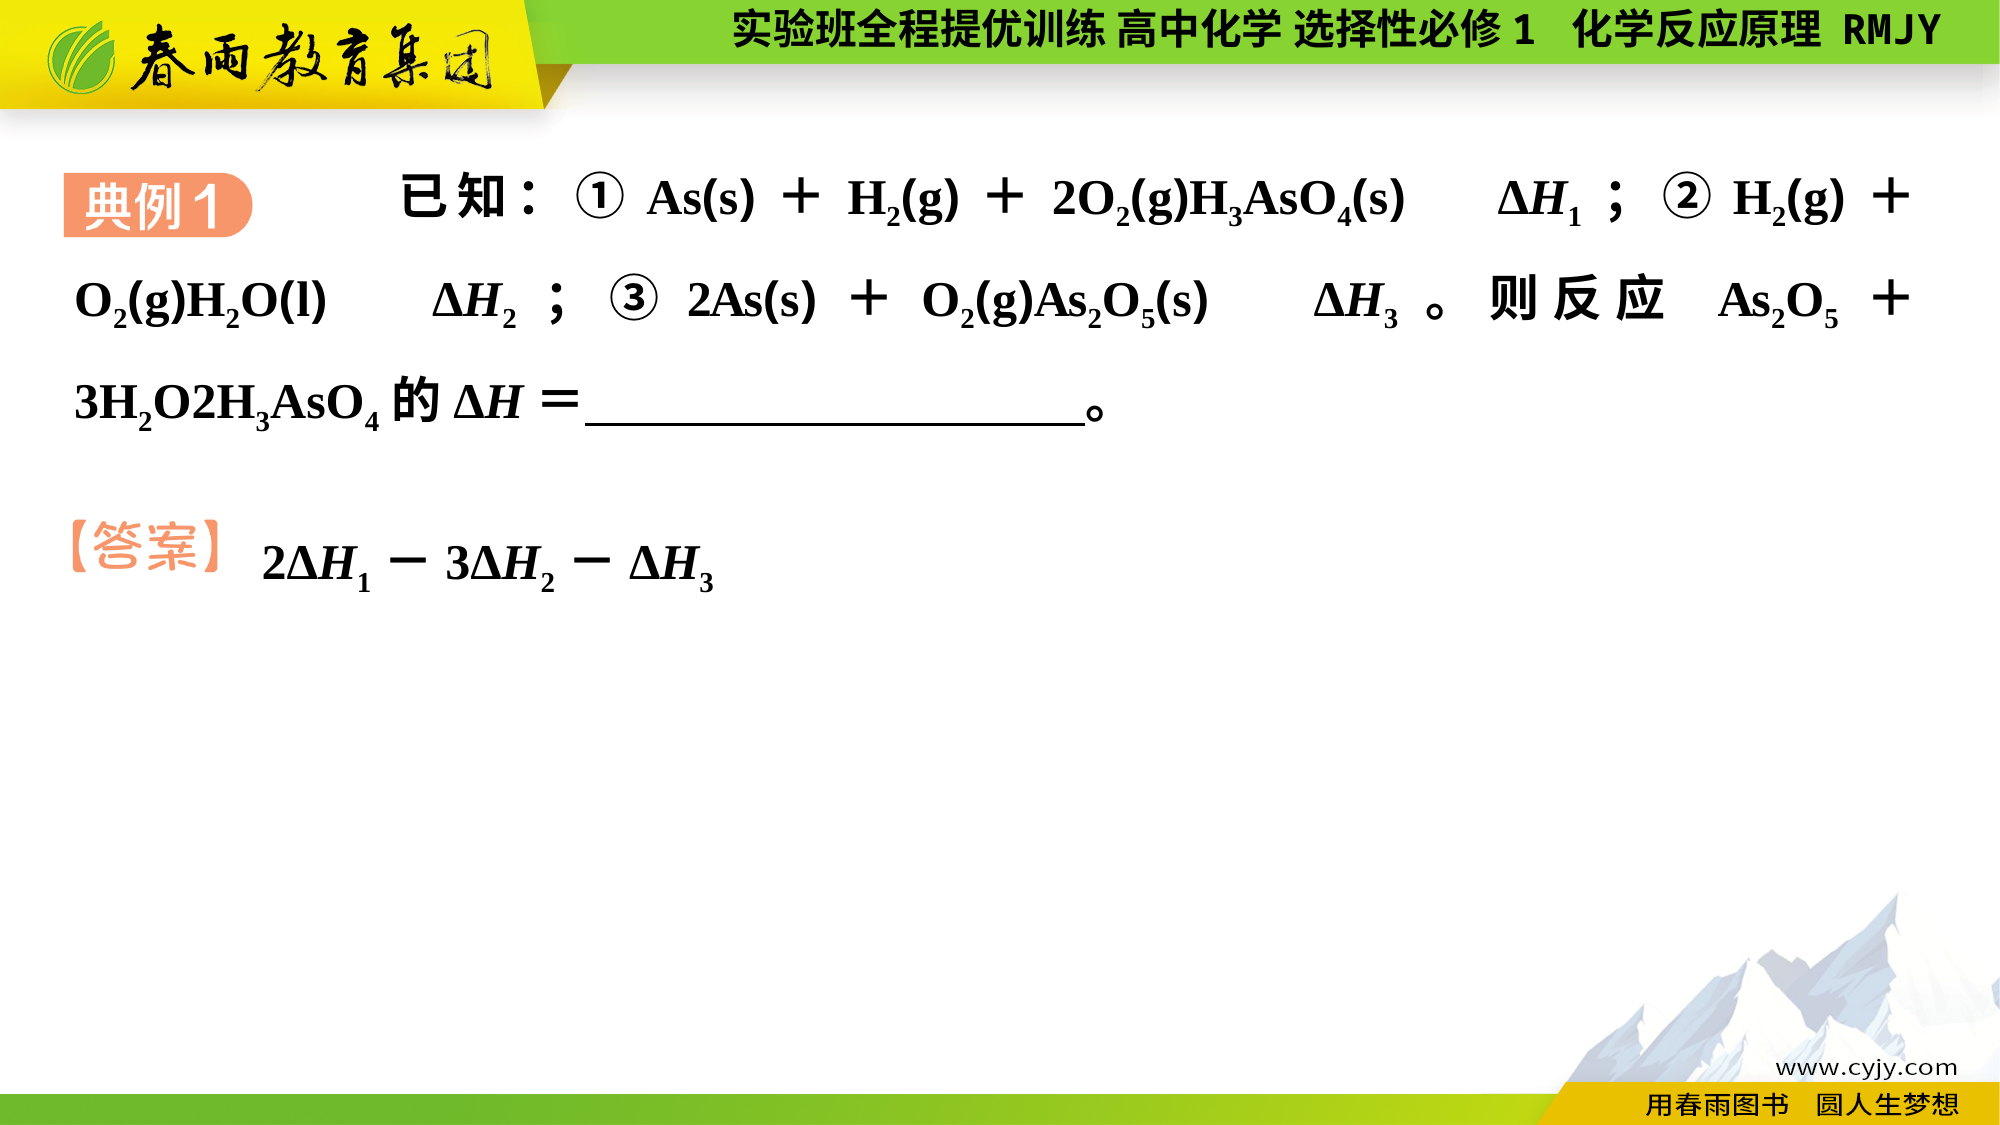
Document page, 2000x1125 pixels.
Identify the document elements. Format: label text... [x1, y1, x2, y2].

picture [0, 0, 2000, 1125]
text_box 2ΔH1－3ΔH2－ΔH3 [184, 488, 1185, 606]
